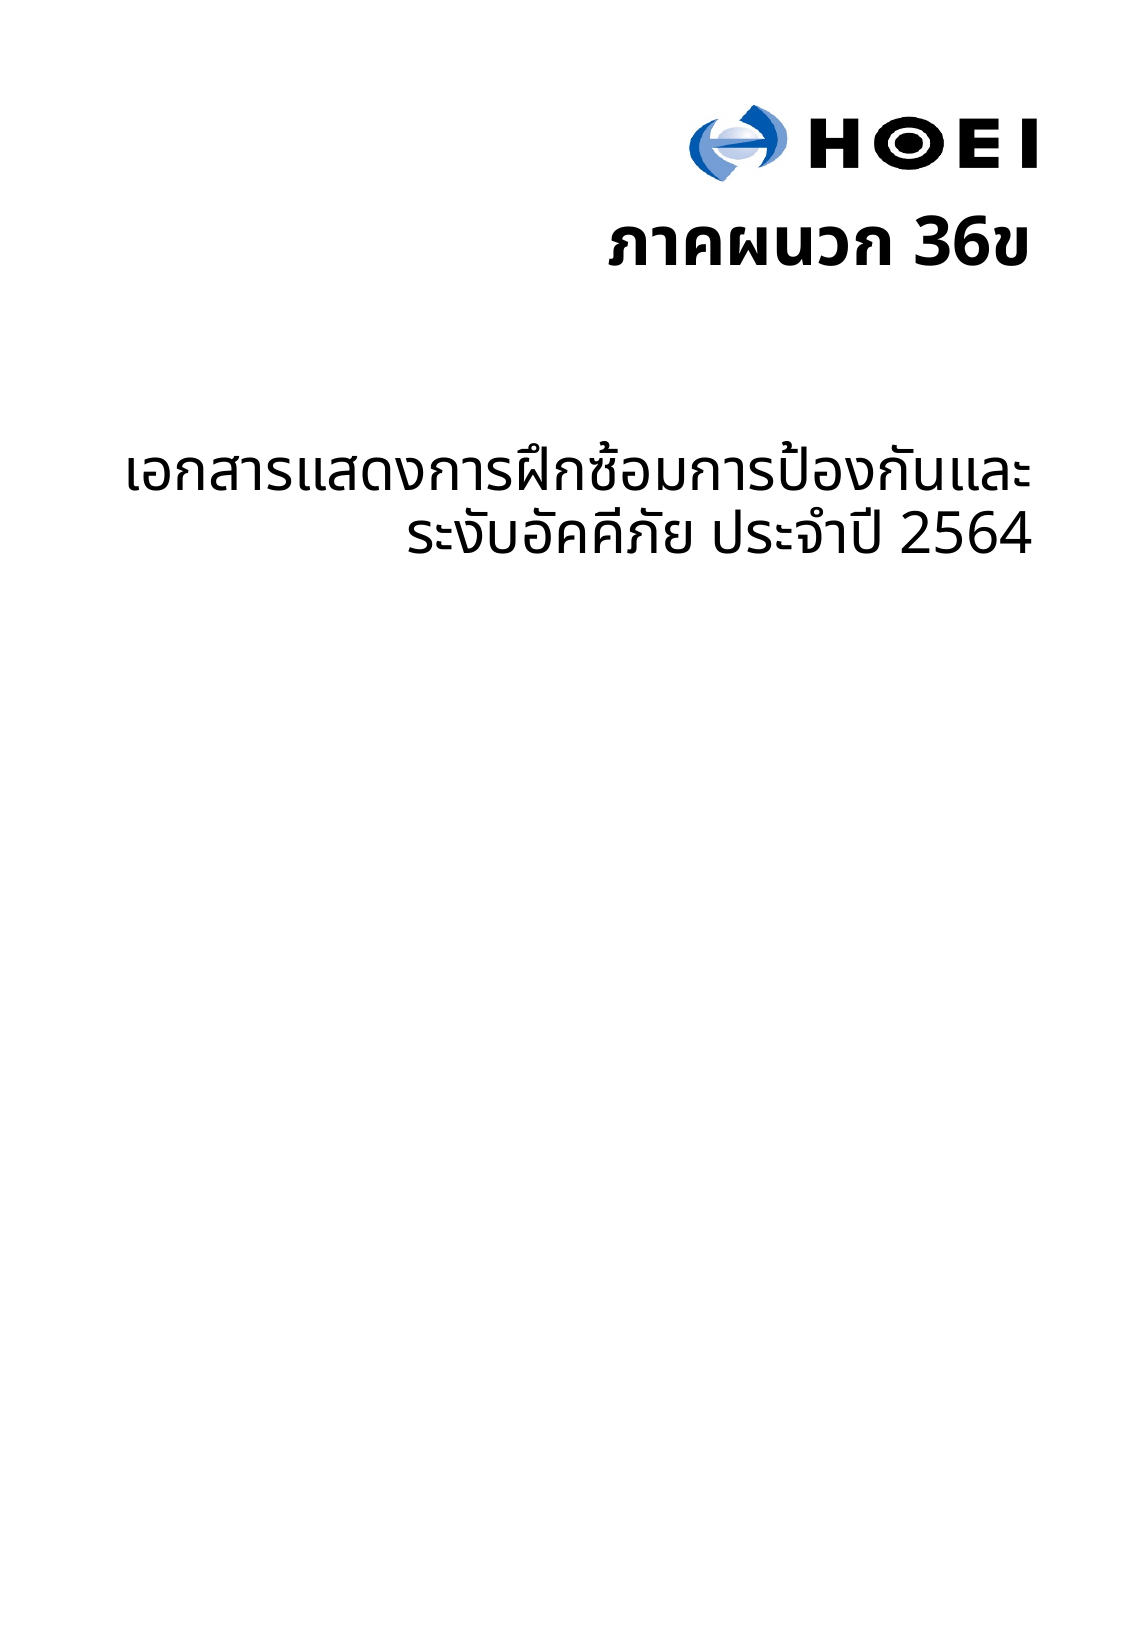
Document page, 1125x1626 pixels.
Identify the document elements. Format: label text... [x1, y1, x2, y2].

picture [687, 103, 1038, 183]
list เอกสารแสดงการฝึกซ้อมการป้องกันและระงับอัคคีภัย ประจำปี 2564 [77, 432, 1048, 1464]
title ภาคผนวก 36ข [77, 86, 1048, 401]
